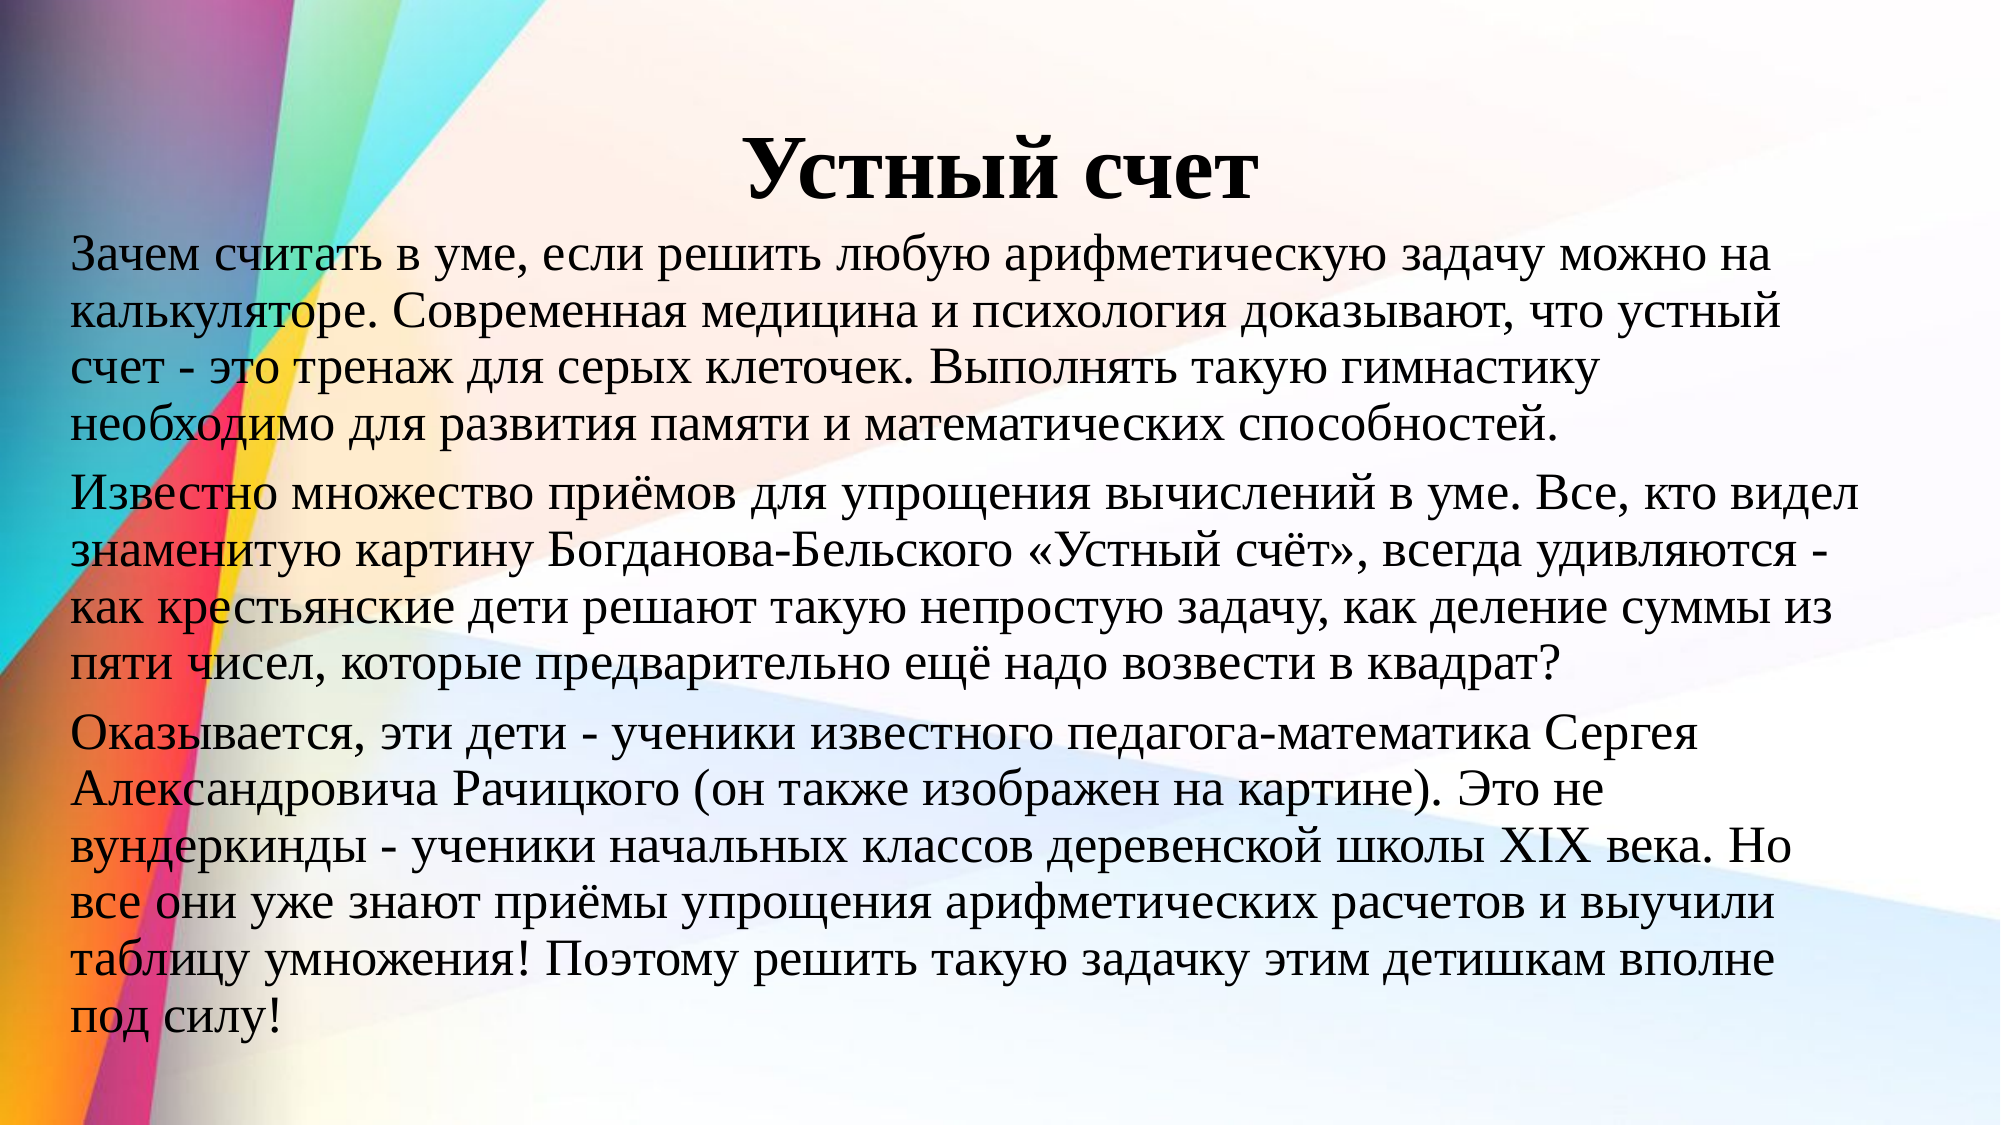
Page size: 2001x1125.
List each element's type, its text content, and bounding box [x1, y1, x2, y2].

picture [0, 0, 2001, 1125]
title Устный счет [137, 59, 1863, 217]
list Зачем считать в уме, если решить любую арифметическую задачу можно на калькуляторе. Современная медицина и психология доказывают, что устный счет - это тренаж для серых клеточек. Выполнять такую гимнастику необходимо для развития памяти и математических способностей. Известно множество приёмов для упрощения вычислений в уме. Все, кто видел знаменитую картину Богданова-Бельского «Устный счёт», всегда удивляются - как крестьянские дети решают такую непростую задачу, как деление суммы из пяти чисел, которые предварительно ещё надо возвести в квадрат? Оказывается, эти дети - ученики известного педагога-математика Сергея Александровича Рачицкого (он также изображен на картине). Это не вундеркинды - ученики начальных классов деревенской школы XIX века. Но все они уже знают приёмы упрощения арифметических расчетов и выучили таблицу умножения! Поэтому решить такую задачку этим детишкам вполне под силу! [55, 217, 1880, 1108]
